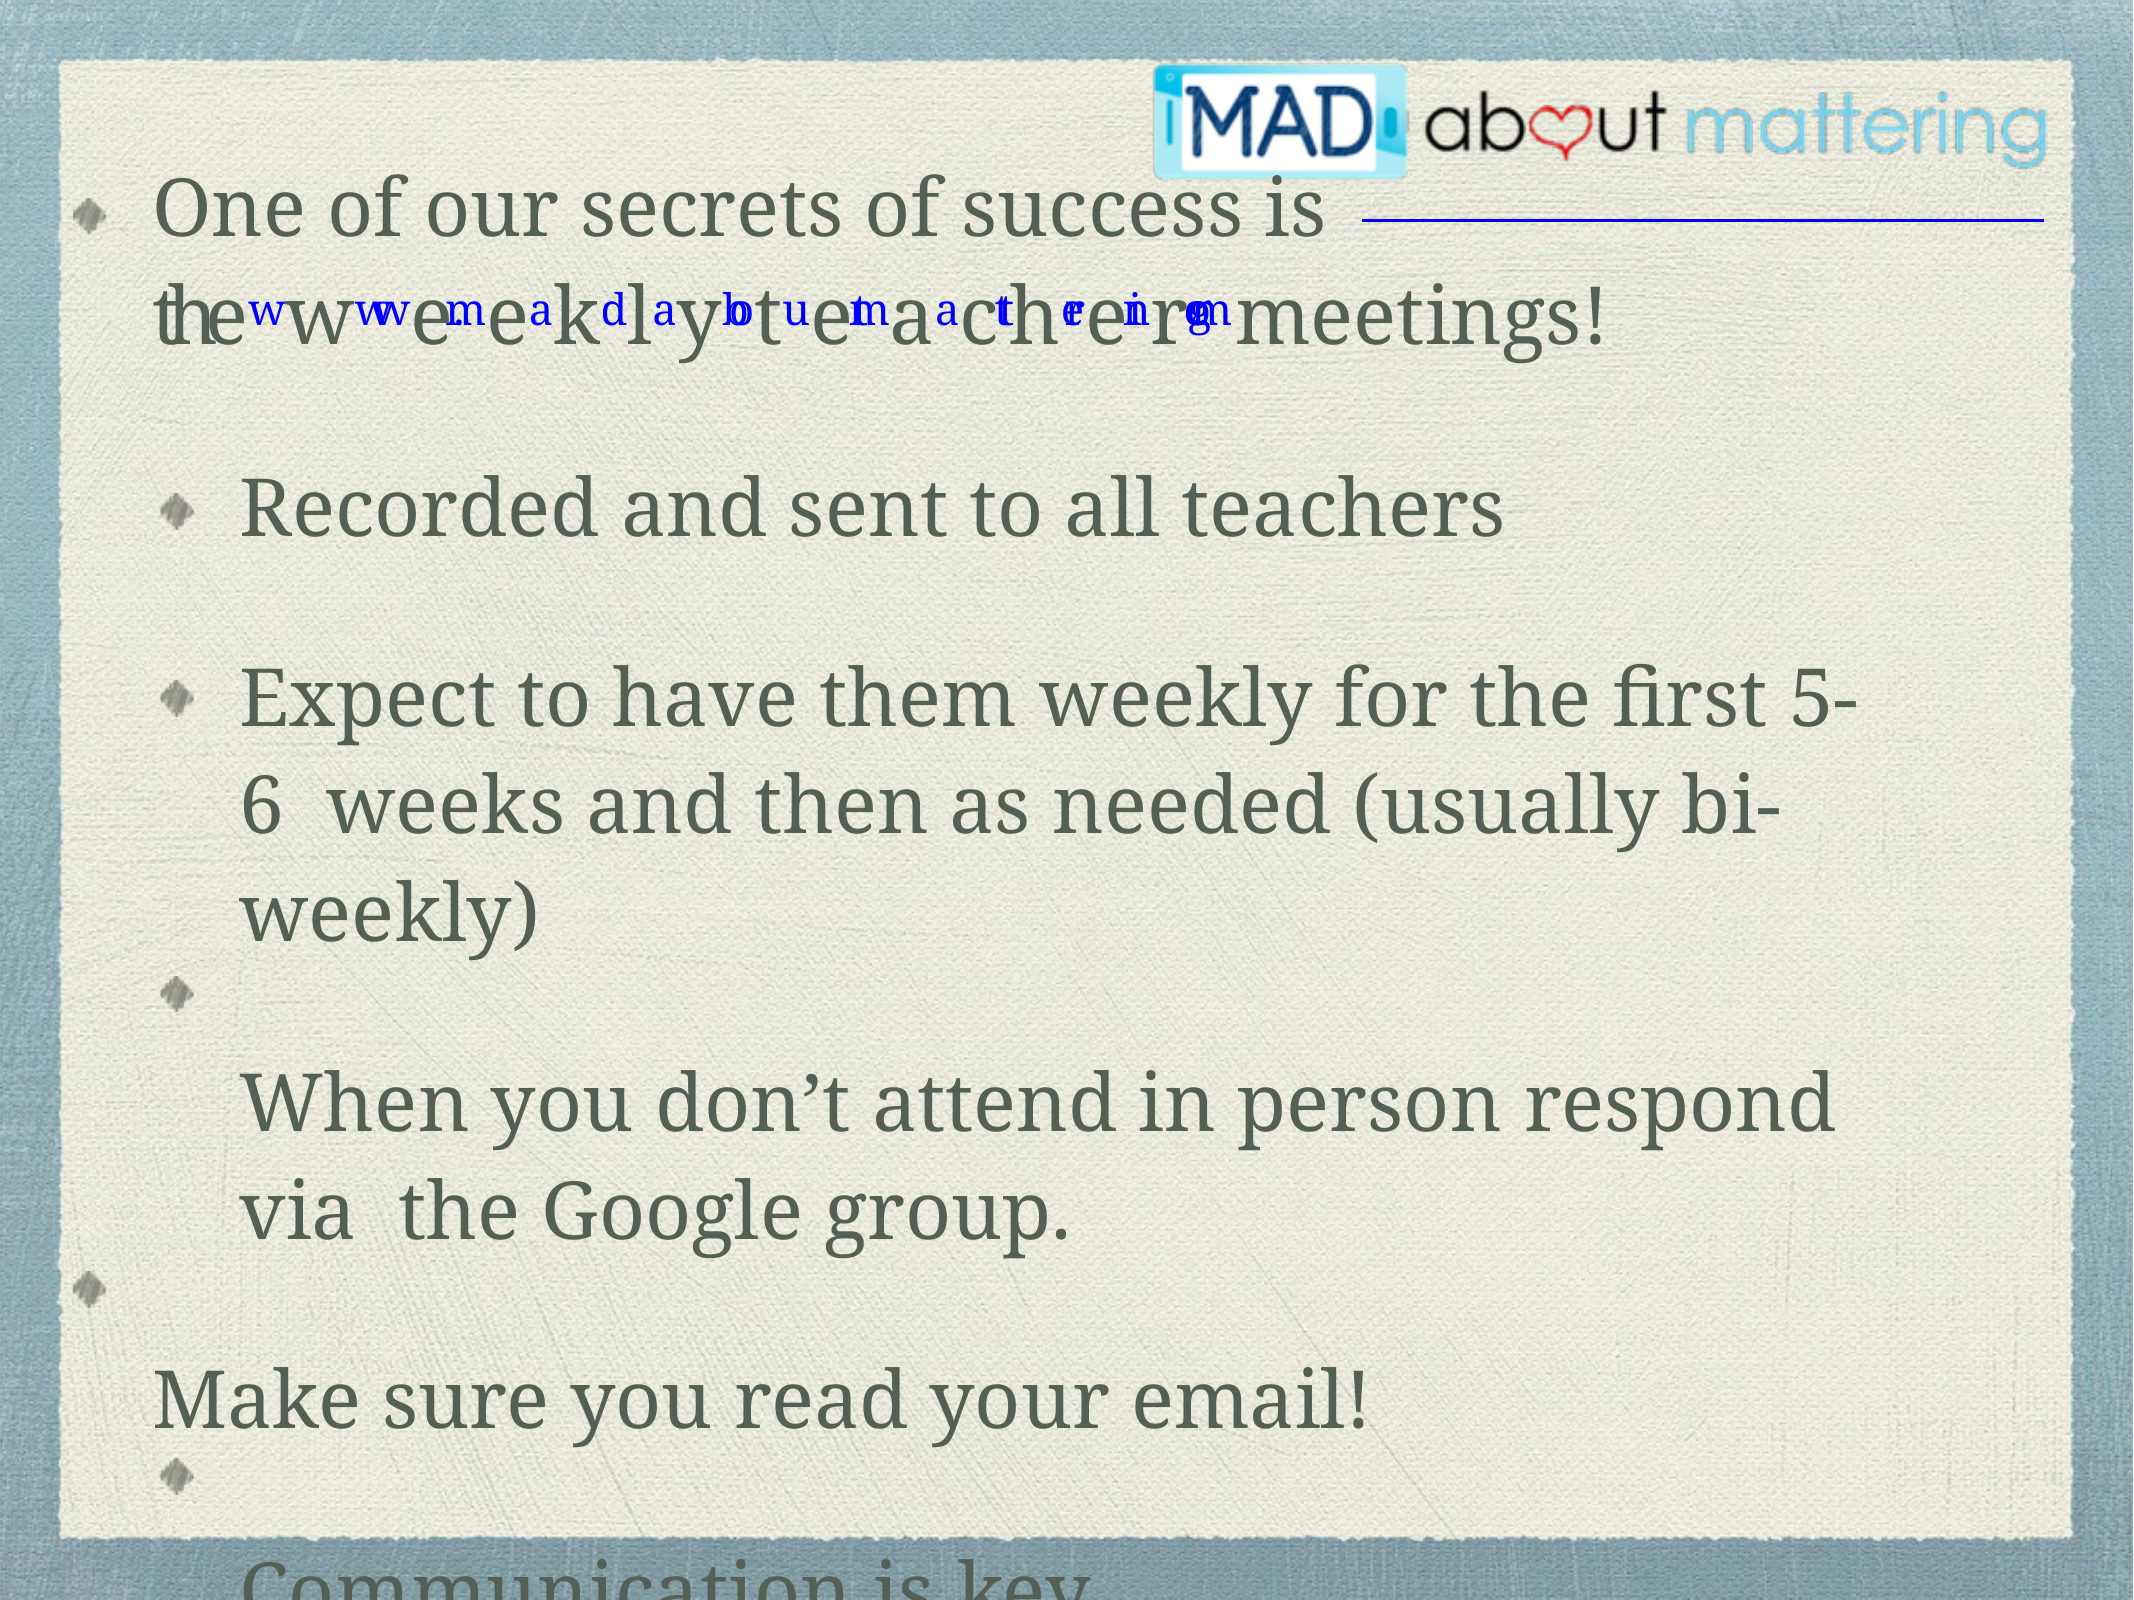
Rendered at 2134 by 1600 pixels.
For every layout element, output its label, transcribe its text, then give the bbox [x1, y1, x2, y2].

text_box [0, 0, 2134, 1600]
text_box [72, 1271, 107, 1308]
text_box [72, 198, 107, 234]
text_box One of our secrets of success is thewwwwe.meakdlaybotuetmaactthereinrg.com meetings! Recorded and sent to all teachers Expect to have them weekly for the first 5-6 weeks and then as needed (usually bi-weekly) When you don’t attend in person respond via the Google group. Make sure you read your email! Communication is key [150, 145, 2047, 1600]
text_box [1131, 47, 2075, 211]
